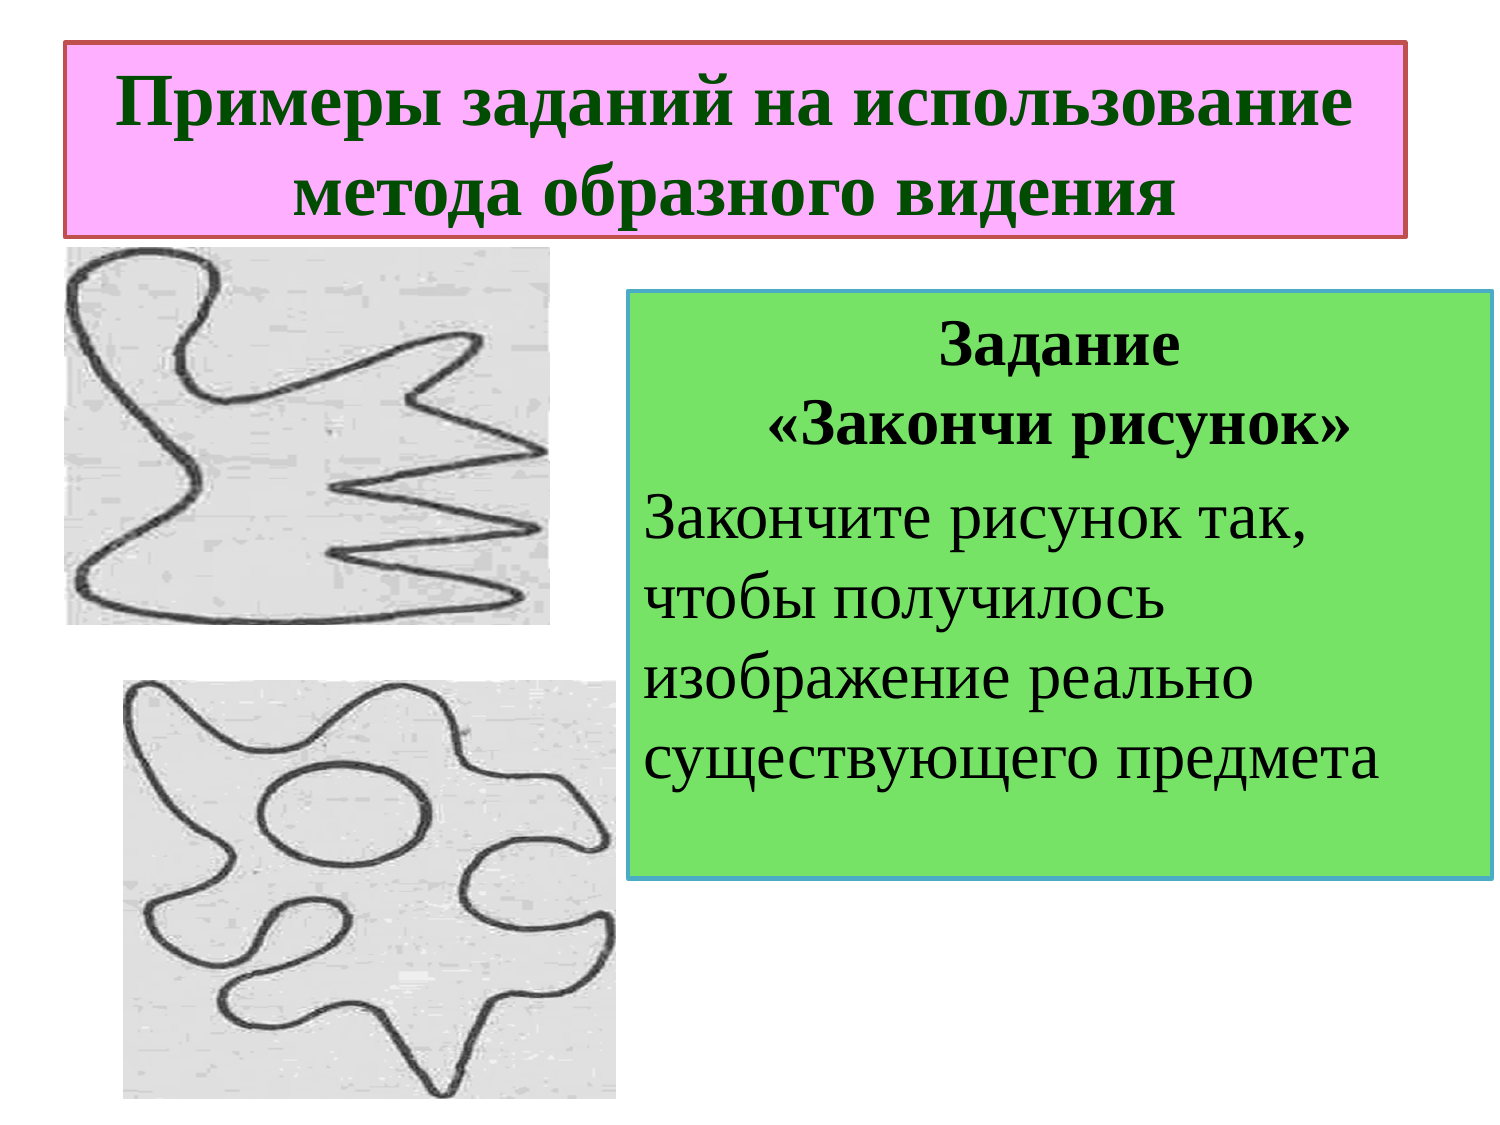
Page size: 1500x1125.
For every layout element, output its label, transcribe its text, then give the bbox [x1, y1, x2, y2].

text_box Примеры заданий на использование метода образного видения [63, 40, 1408, 239]
picture [123, 680, 617, 1099]
list Задание «Закончи рисунок» Закончите рисунок так, чтобы получилось изображение реально существующего предмета [626, 289, 1494, 881]
picture [64, 247, 550, 625]
